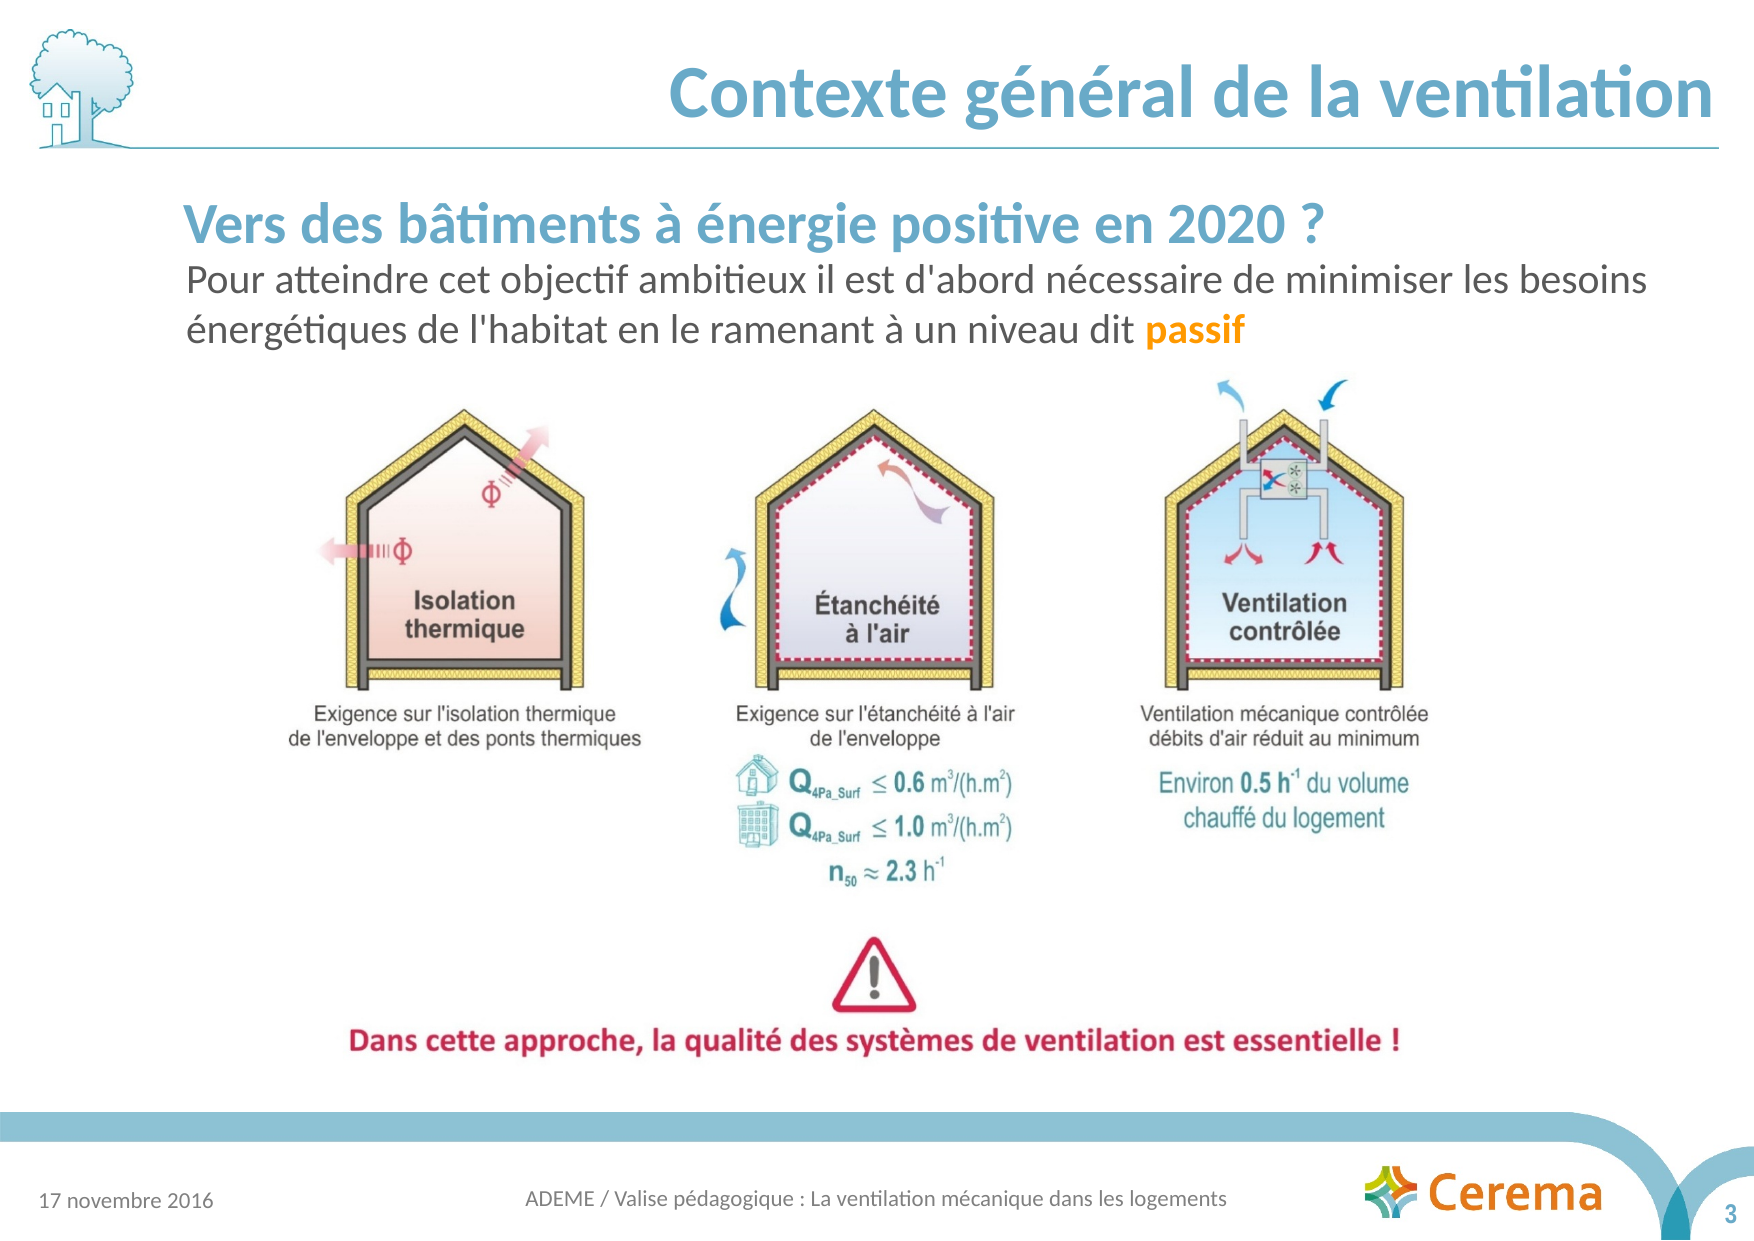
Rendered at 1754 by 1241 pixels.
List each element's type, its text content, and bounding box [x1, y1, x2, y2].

picture [288, 371, 1468, 1081]
text_box Contexte général de la ventilation [265, 35, 1731, 136]
picture [0, 1112, 1754, 1240]
picture [29, 29, 1719, 149]
text_box Vers des bâtiments à énergie positive en 2020 ? [168, 171, 1398, 263]
text_box Pour atteindre cet objectif ambitieux il est d'abord nécessaire de minimiser les besoins énergétiques de l'habitat en le ramenant à un niveau dit passif [171, 244, 1669, 359]
